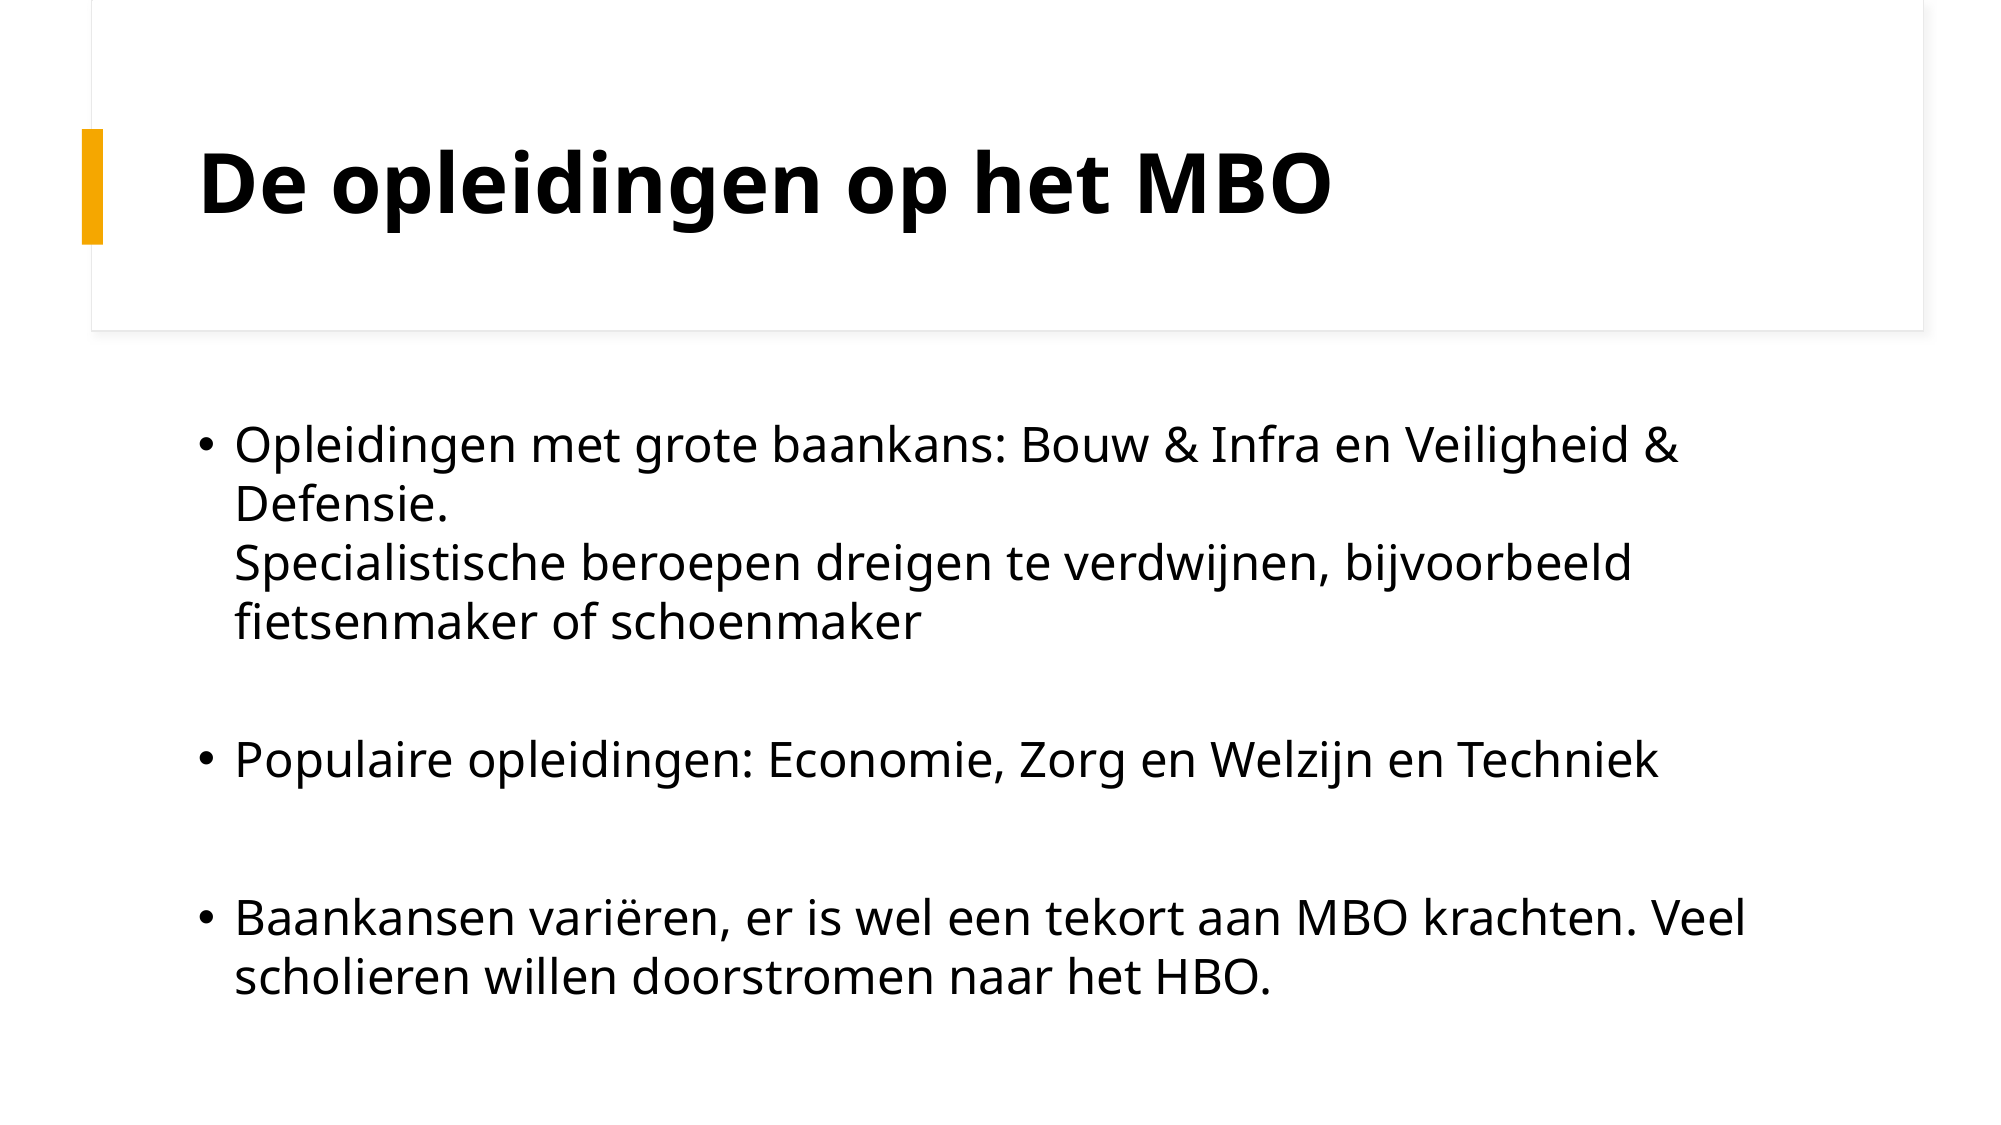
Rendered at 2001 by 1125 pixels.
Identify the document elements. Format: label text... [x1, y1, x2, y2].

list Opleidingen met grote baankans: Bouw & Infra en Veiligheid & Defensie. Specialistische beroepen dreigen te verdwijnen, bijvoorbeeld fietsenmaker of schoenmaker Populaire opleidingen: Economie, Zorg en Welzijn en Techniek Baankansen variëren, er is wel een tekort aan MBO krachten. Veel scholieren willen doorstromen naar het HBO. [183, 406, 1851, 1013]
title De opleidingen op het MBO [183, 90, 1851, 284]
